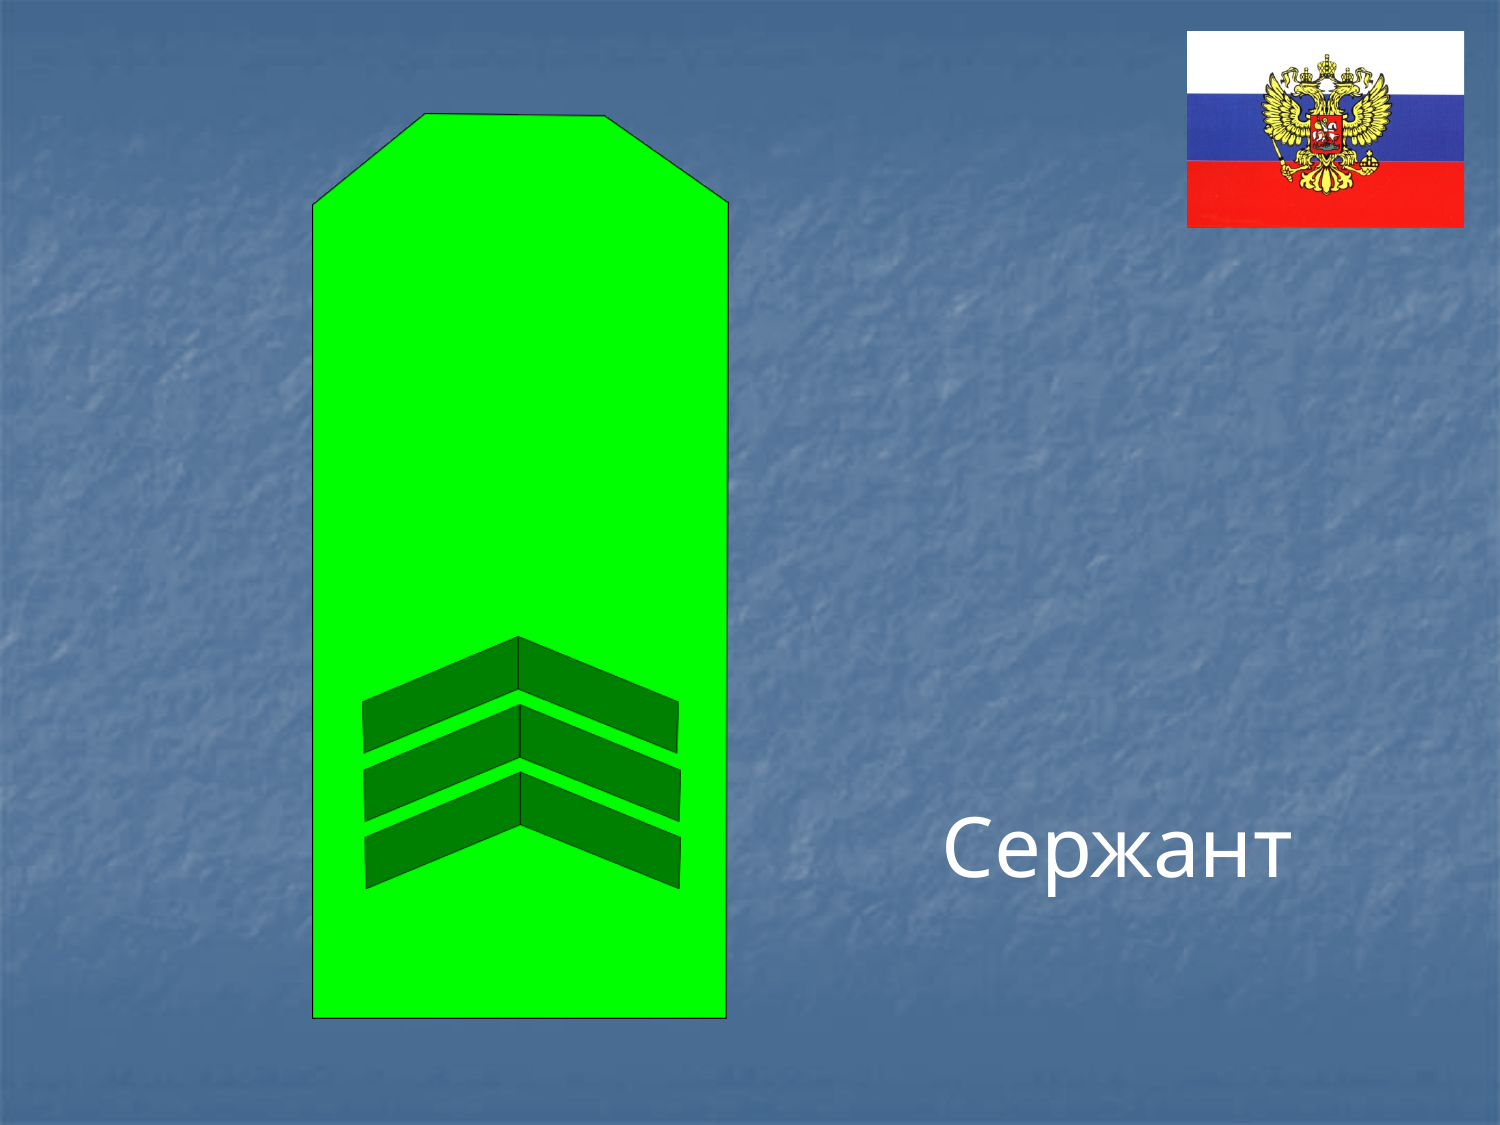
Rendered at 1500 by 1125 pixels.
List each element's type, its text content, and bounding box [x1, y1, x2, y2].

picture [1186, 30, 1465, 228]
picture [312, 113, 729, 1019]
text_box Сержант [927, 786, 1435, 902]
